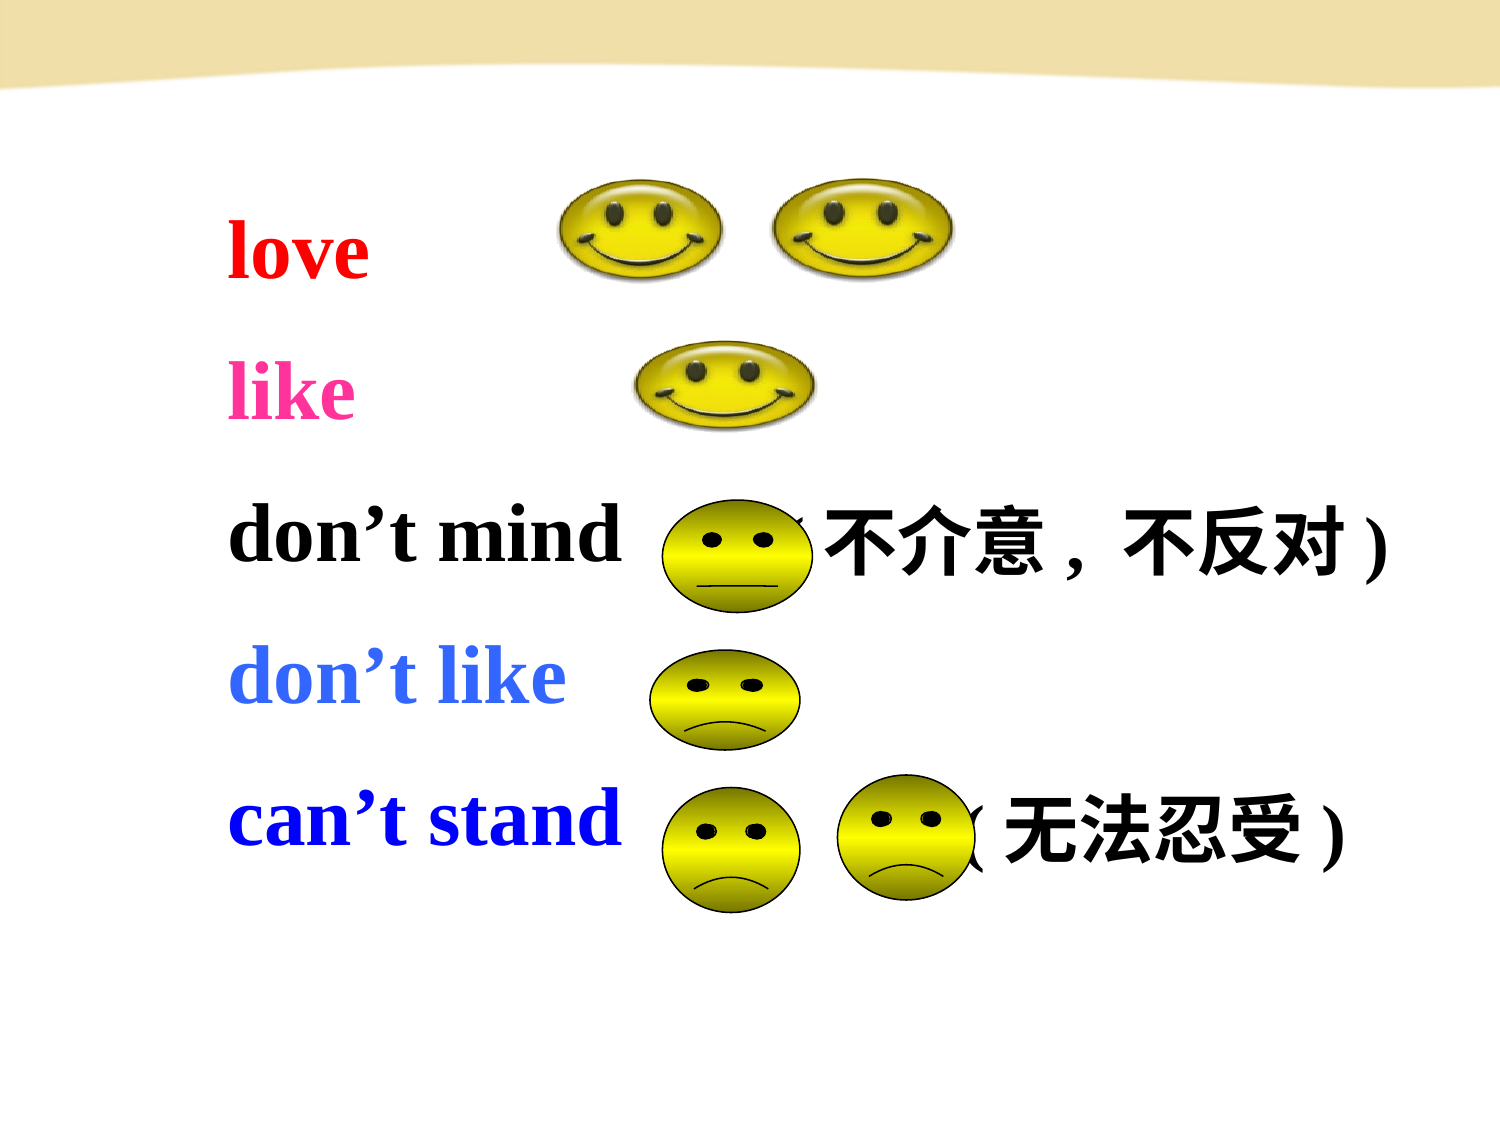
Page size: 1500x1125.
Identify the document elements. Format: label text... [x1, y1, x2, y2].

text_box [662, 499, 813, 613]
text_box (不介意, 不反对) [765, 487, 1405, 683]
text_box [649, 649, 801, 751]
picture [0, 0, 1500, 1125]
text_box (无法忍受) [945, 774, 1361, 970]
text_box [662, 787, 801, 913]
text_box love like don’t mind don’t like can’t stand [212, 187, 1404, 869]
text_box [837, 774, 976, 901]
